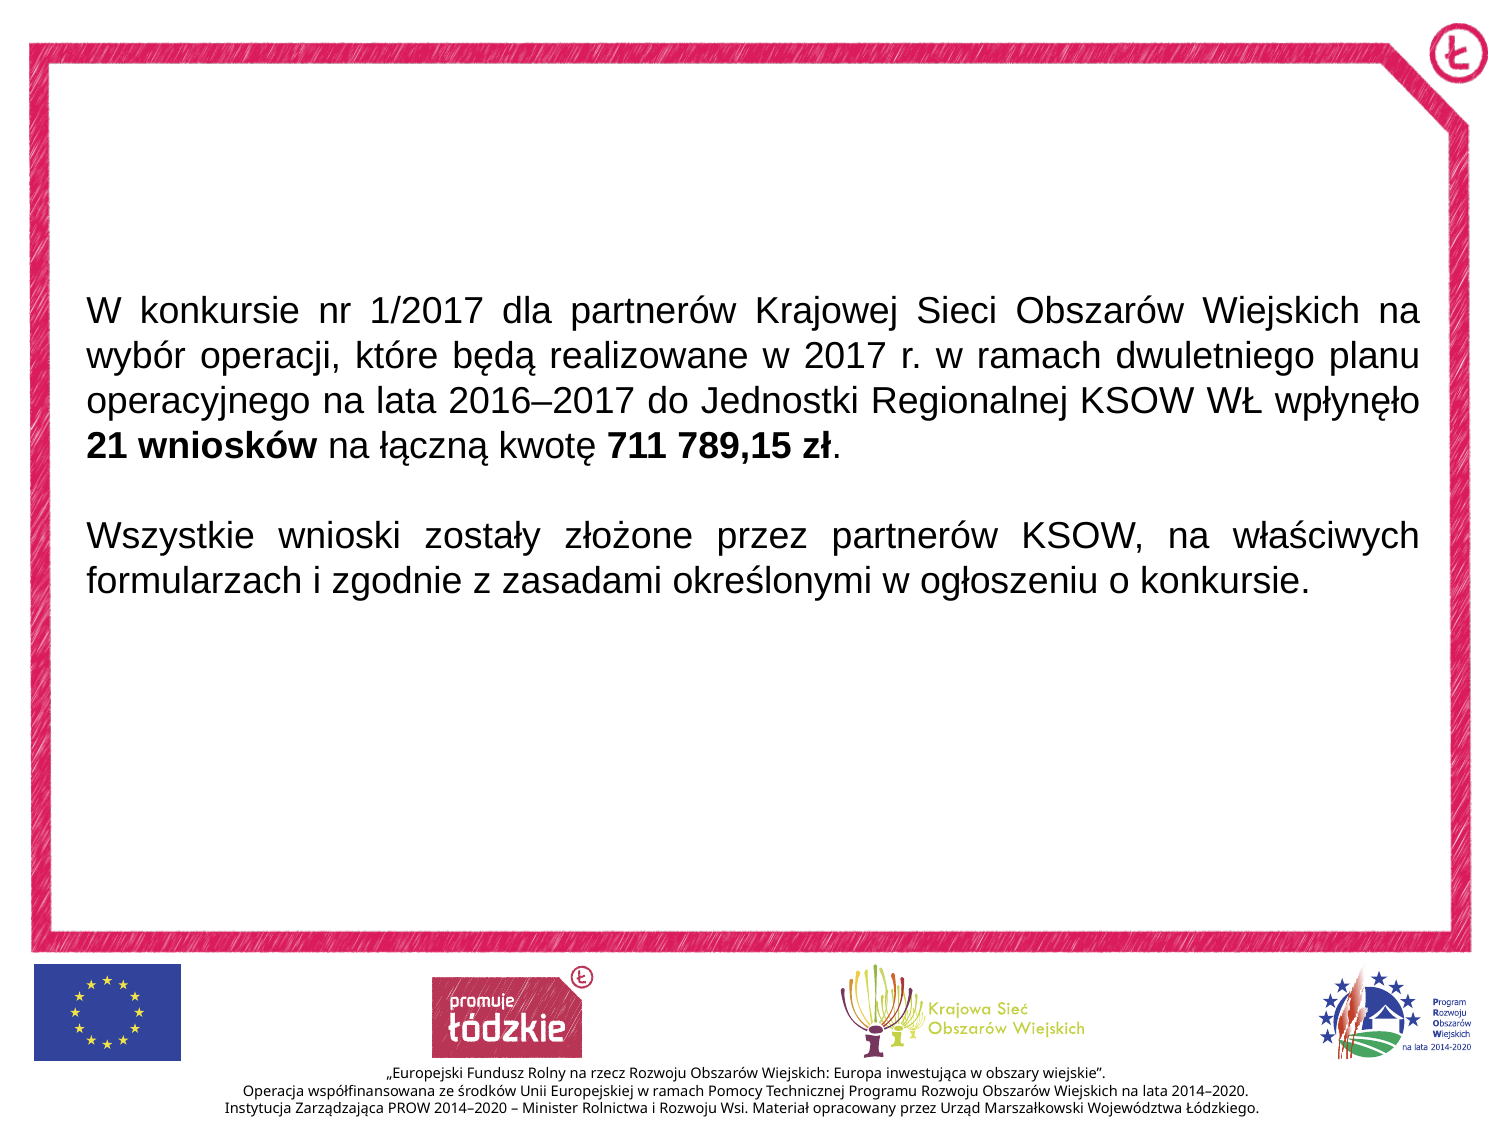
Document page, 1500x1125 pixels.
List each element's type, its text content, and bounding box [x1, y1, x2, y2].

picture [29, 23, 1489, 953]
text_box „Europejski Fundusz Rolny na rzecz Rozwoju Obszarów Wiejskich: Europa inwestująca w obszary wiejskie”. Operacja współfinansowana ze środków Unii Europejskiej w ramach Pomocy Technicznej Programu Rozwoju Obszarów Wiejskich na lata 2014–2020. Instytucja Zarządzająca PROW 2014–2020 – Minister Rolnictwa i Rozwoju Wsi. Materiał opracowany przez Urząd Marszałkowski Województwa Łódzkiego. [209, 1071, 1283, 1124]
picture [32, 959, 1474, 1063]
